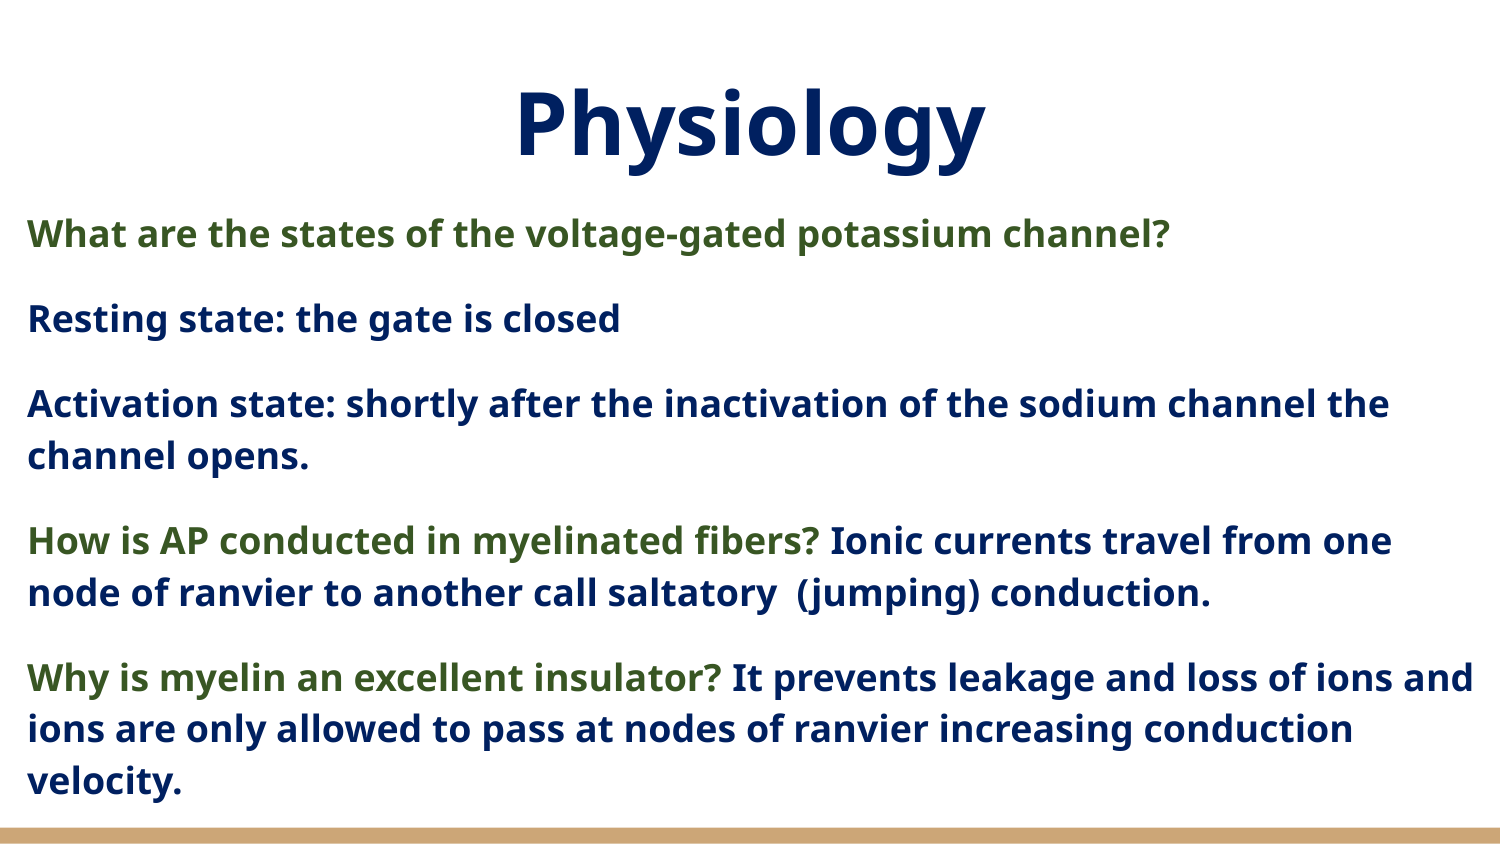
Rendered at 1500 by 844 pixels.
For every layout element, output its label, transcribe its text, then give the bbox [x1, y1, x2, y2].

list What are the states of the voltage-gated potassium channel? Resting state: the gate is closed Activation state: shortly after the inactivation of the sodium channel the channel opens. How is AP conducted in myelinated fibers? Ionic currents travel from one node of ranvier to another call saltatory (jumping) conduction. Why is myelin an excellent insulator? It prevents leakage and loss of ions and ions are only allowed to pass at nodes of ranvier increasing conduction velocity. [12, 188, 1500, 812]
title Physiology [51, 51, 1449, 188]
